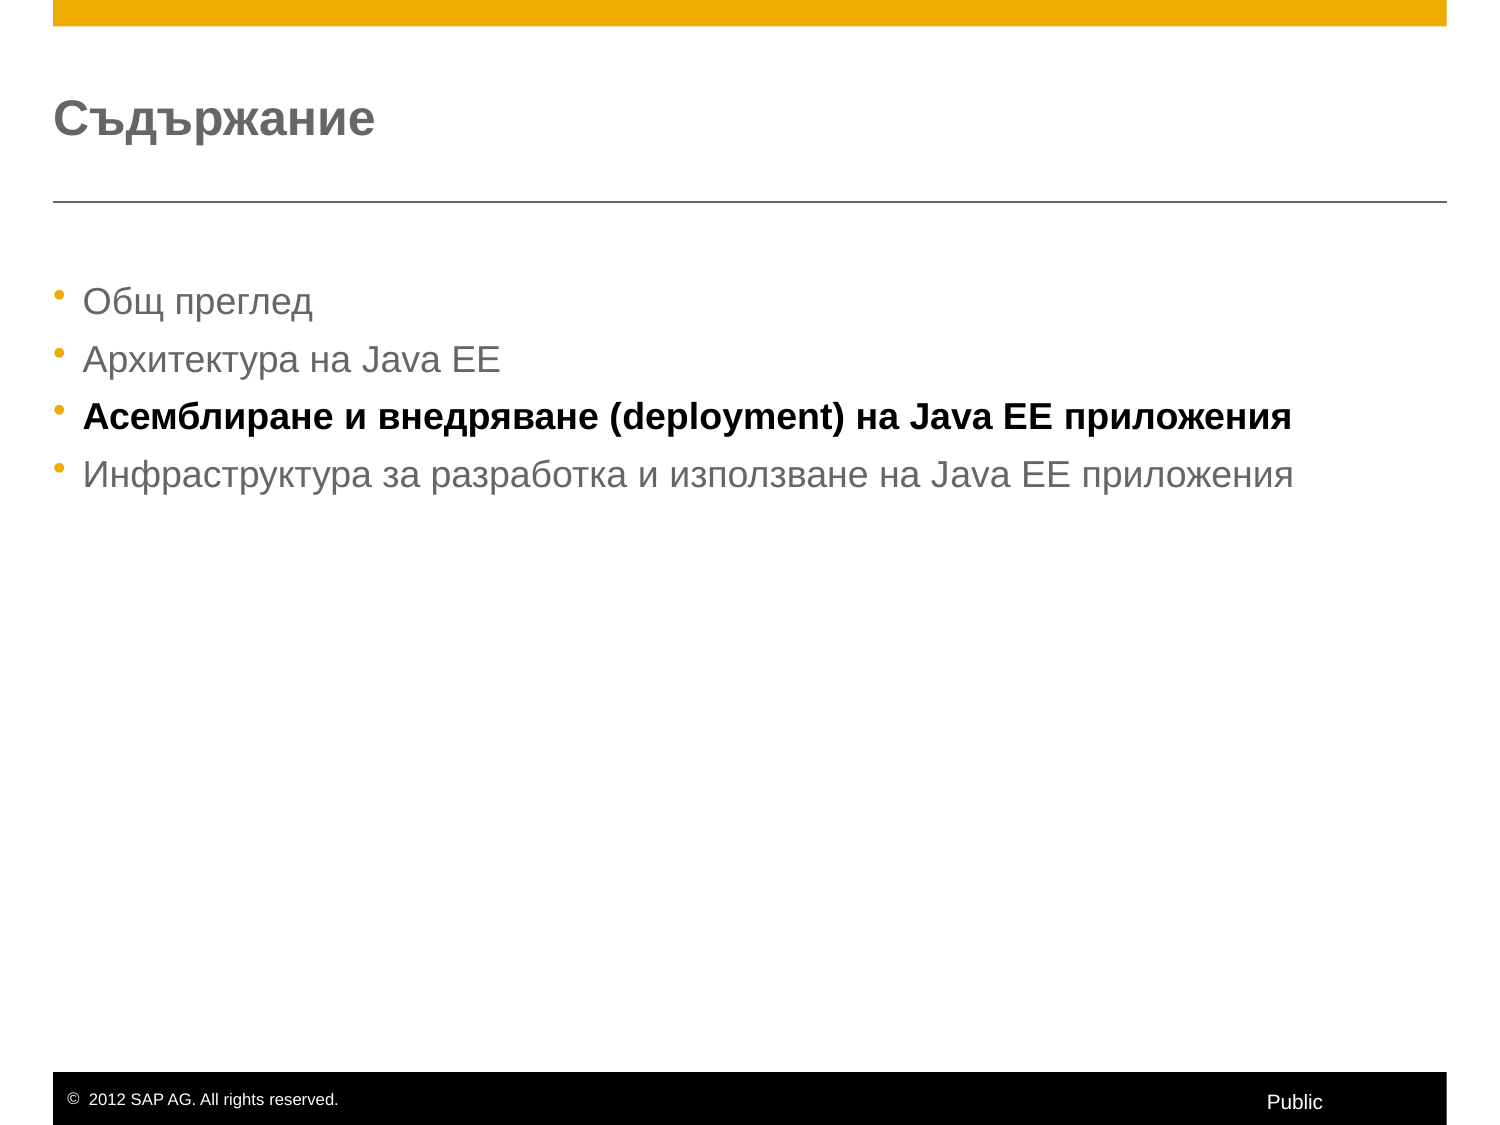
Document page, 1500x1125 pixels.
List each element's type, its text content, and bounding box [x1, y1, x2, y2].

title Съдържание [53, 53, 1447, 178]
list Общ преглед Aрхитектура на Java EE Асемблиране и внедряване (deployment) на Java EE приложения Инфраструктура за разработка и използване на Java EE приложения [53, 277, 1447, 907]
